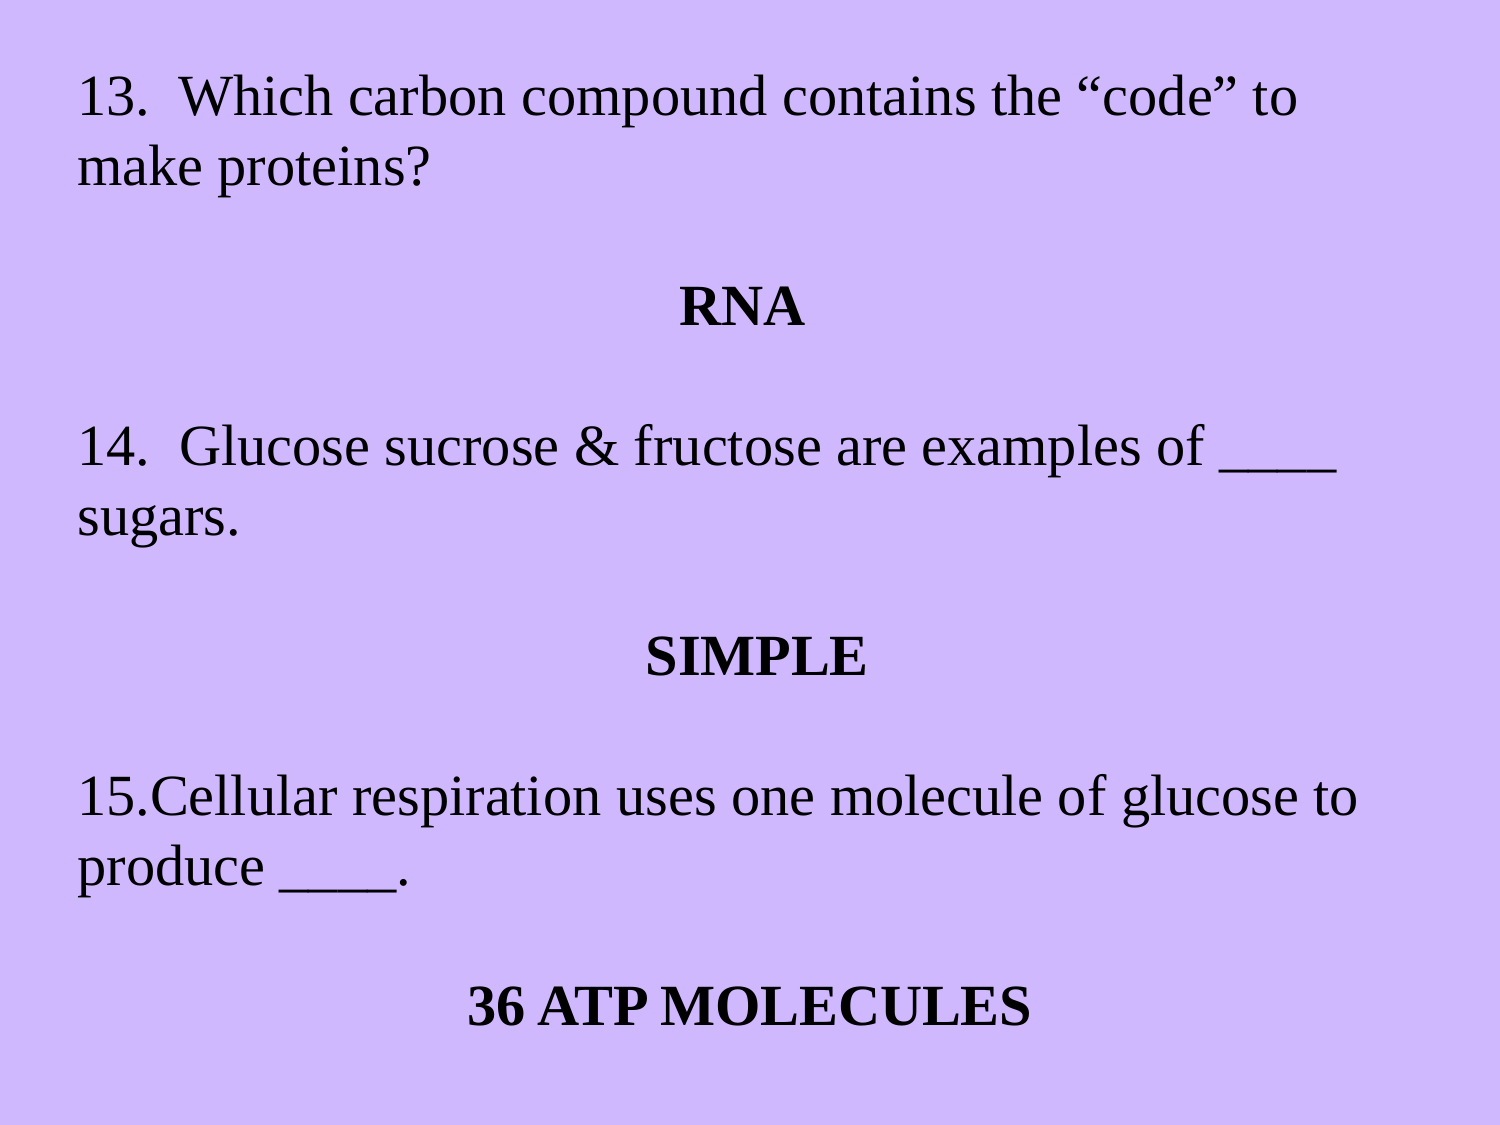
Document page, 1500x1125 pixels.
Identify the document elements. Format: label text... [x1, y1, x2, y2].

text_box 13. Which carbon compound contains the “code” to make proteins? RNA 14. Glucose sucrose & fructose are examples of ____ sugars. SIMPLE Cellular respiration uses one molecule of glucose to produce ____. 36 ATP MOLECULES [62, 49, 1438, 1045]
